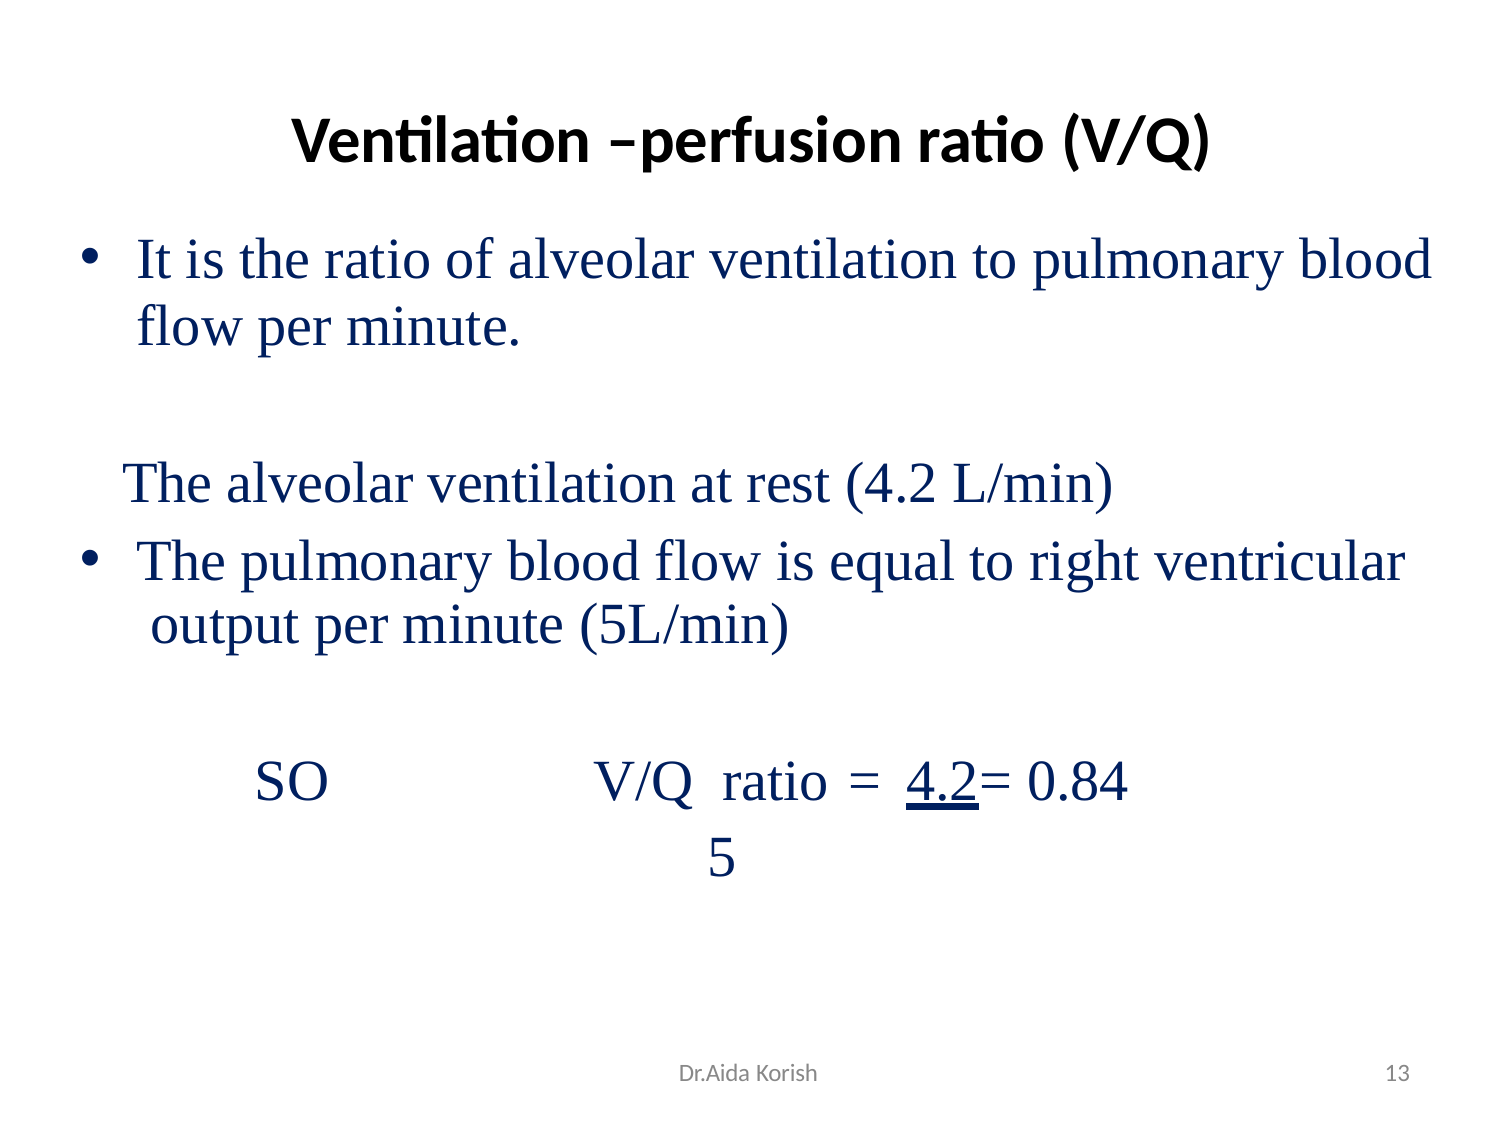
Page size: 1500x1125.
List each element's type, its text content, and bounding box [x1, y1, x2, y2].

title Ventilation –perfusion ratio (V/Q) [289, 95, 1224, 223]
list It is the ratio of alveolar ventilation to pulmonary blood flow per minute. The alveolar ventilation at rest (4.2 L/min) The pulmonary blood flow is equal to right ventricular output per minute (5L/min) SO V/Q ratio = 4.2 = 0.84 5 [62, 223, 1438, 889]
footer Dr.Aida Korish [676, 1060, 824, 1125]
slide_number 10 [1380, 1060, 1415, 1125]
